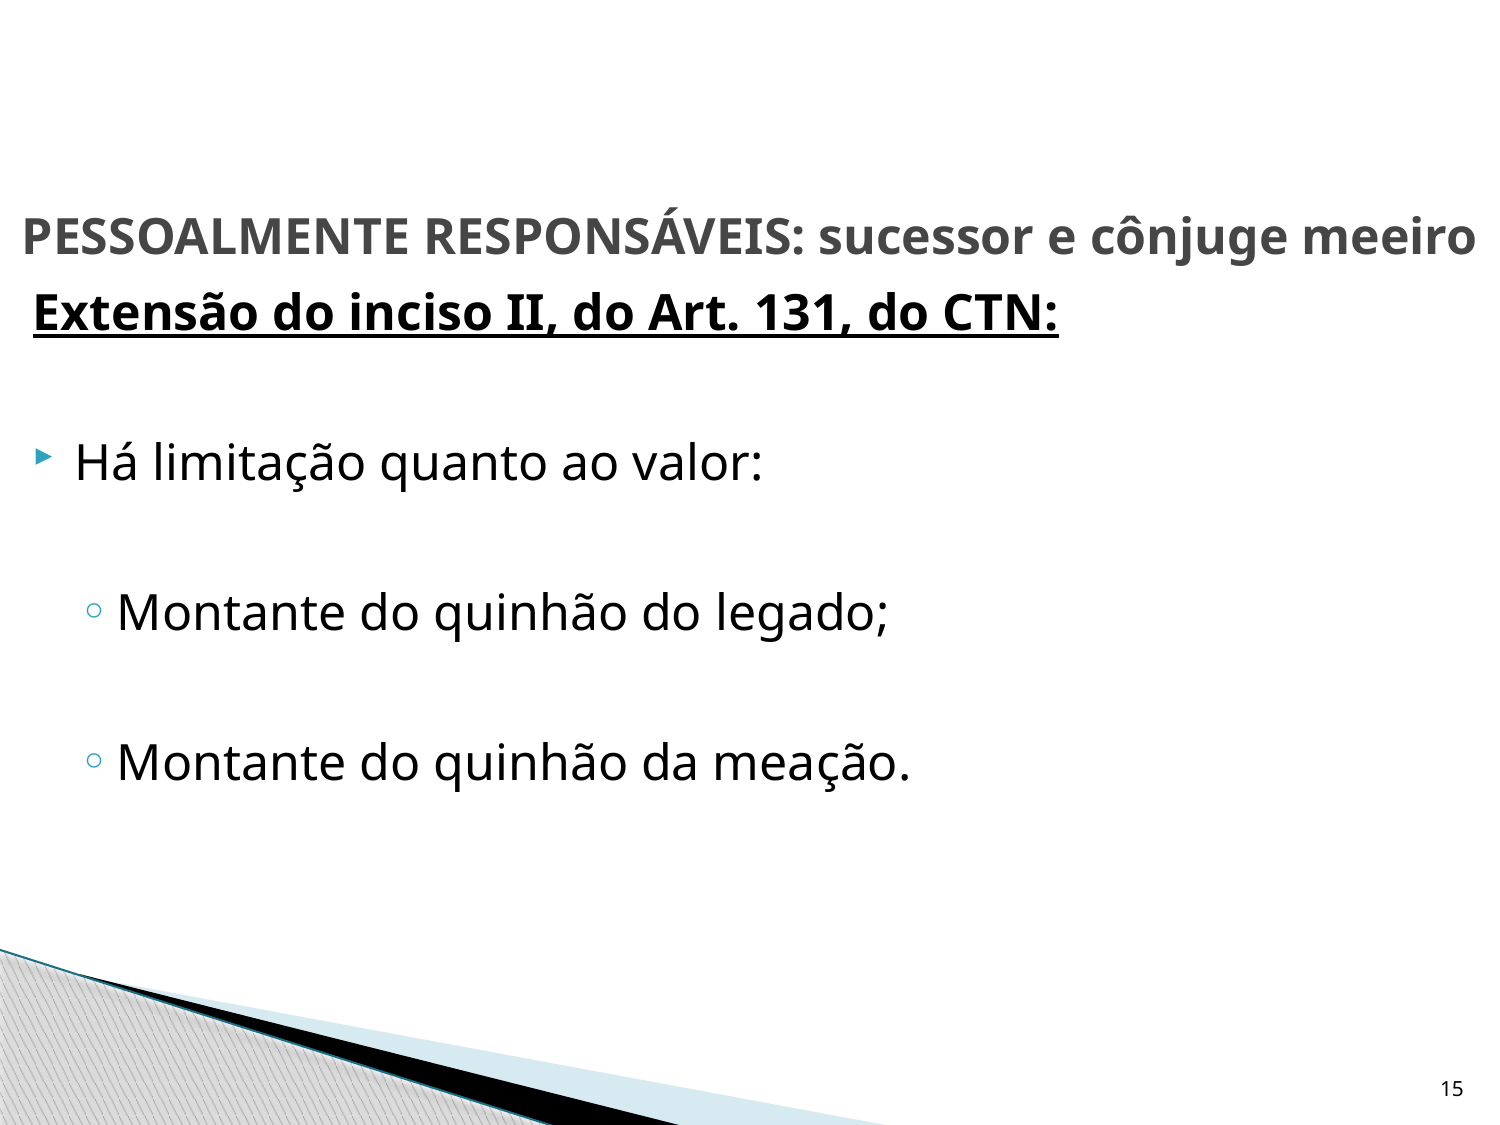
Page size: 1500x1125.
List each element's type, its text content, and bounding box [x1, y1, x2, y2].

list Extensão do inciso II, do Art. 131, do CTN: Há limitação quanto ao valor: Montante do quinhão do legado; Montante do quinhão da meação. [0, 257, 1477, 1125]
title PESSOALMENTE RESPONSÁVEIS: sucessor e cônjuge meeiro [0, 199, 1500, 270]
